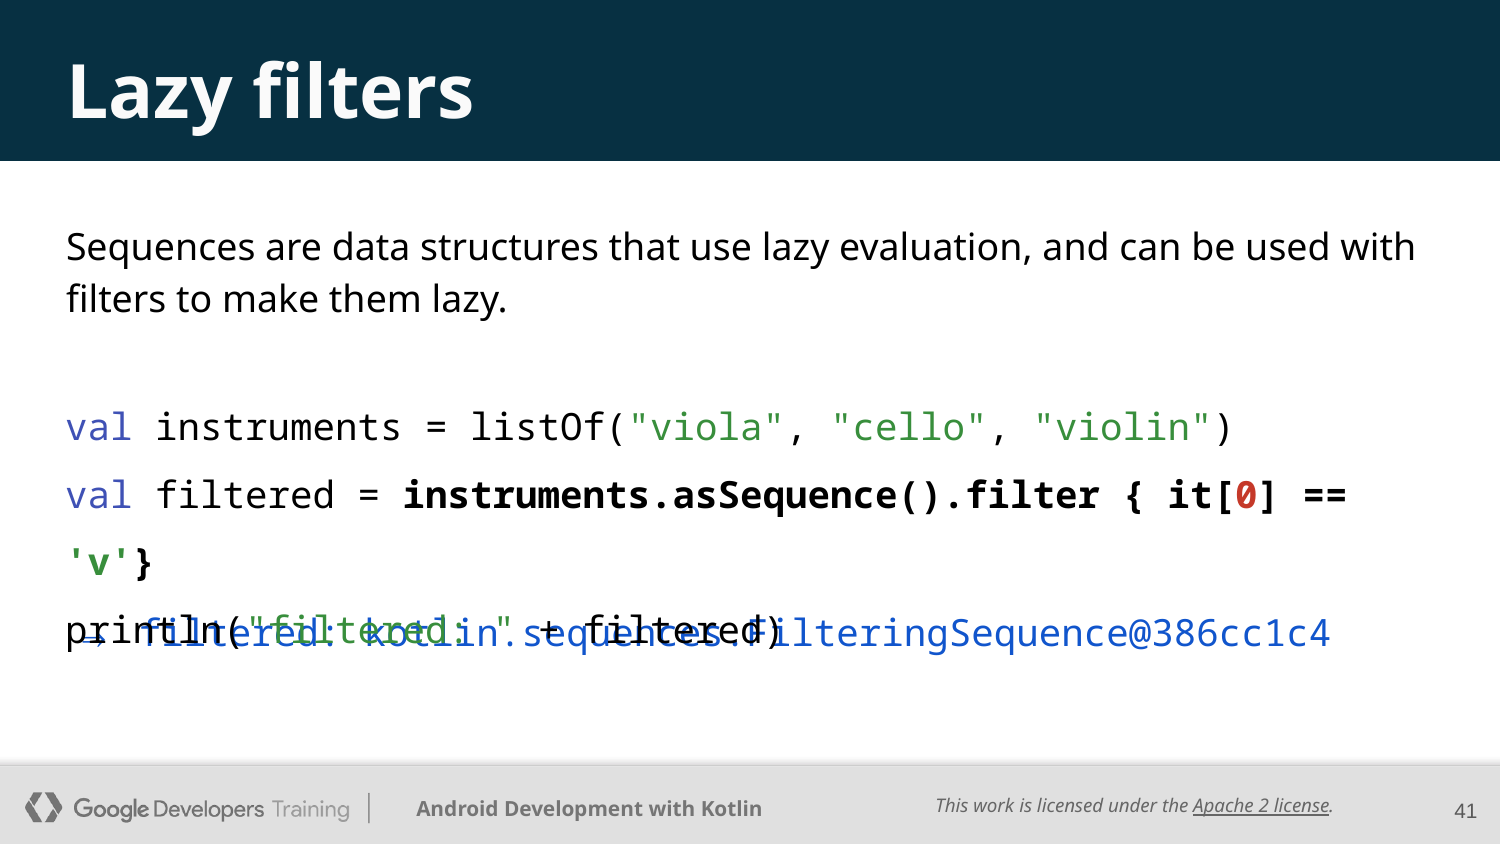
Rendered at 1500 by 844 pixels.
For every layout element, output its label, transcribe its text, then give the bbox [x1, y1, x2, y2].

text_box ⇒ filtered: kotlin.sequences.FilteringSequence@386cc1c4 [56, 594, 1411, 689]
list Sequences are data structures that use lazy evaluation, and can be used with filters to make them lazy. [51, 201, 1449, 352]
picture [0, 161, 1500, 844]
slide_number ‹#› [1402, 777, 1493, 842]
title Lazy filters [51, 28, 1449, 122]
text_box val instruments = listOf("viola", "cello", "violin") val filtered = instruments.asSequence().filter { it[0] == 'v'} println("filtered: " + filtered) [50, 365, 1448, 440]
